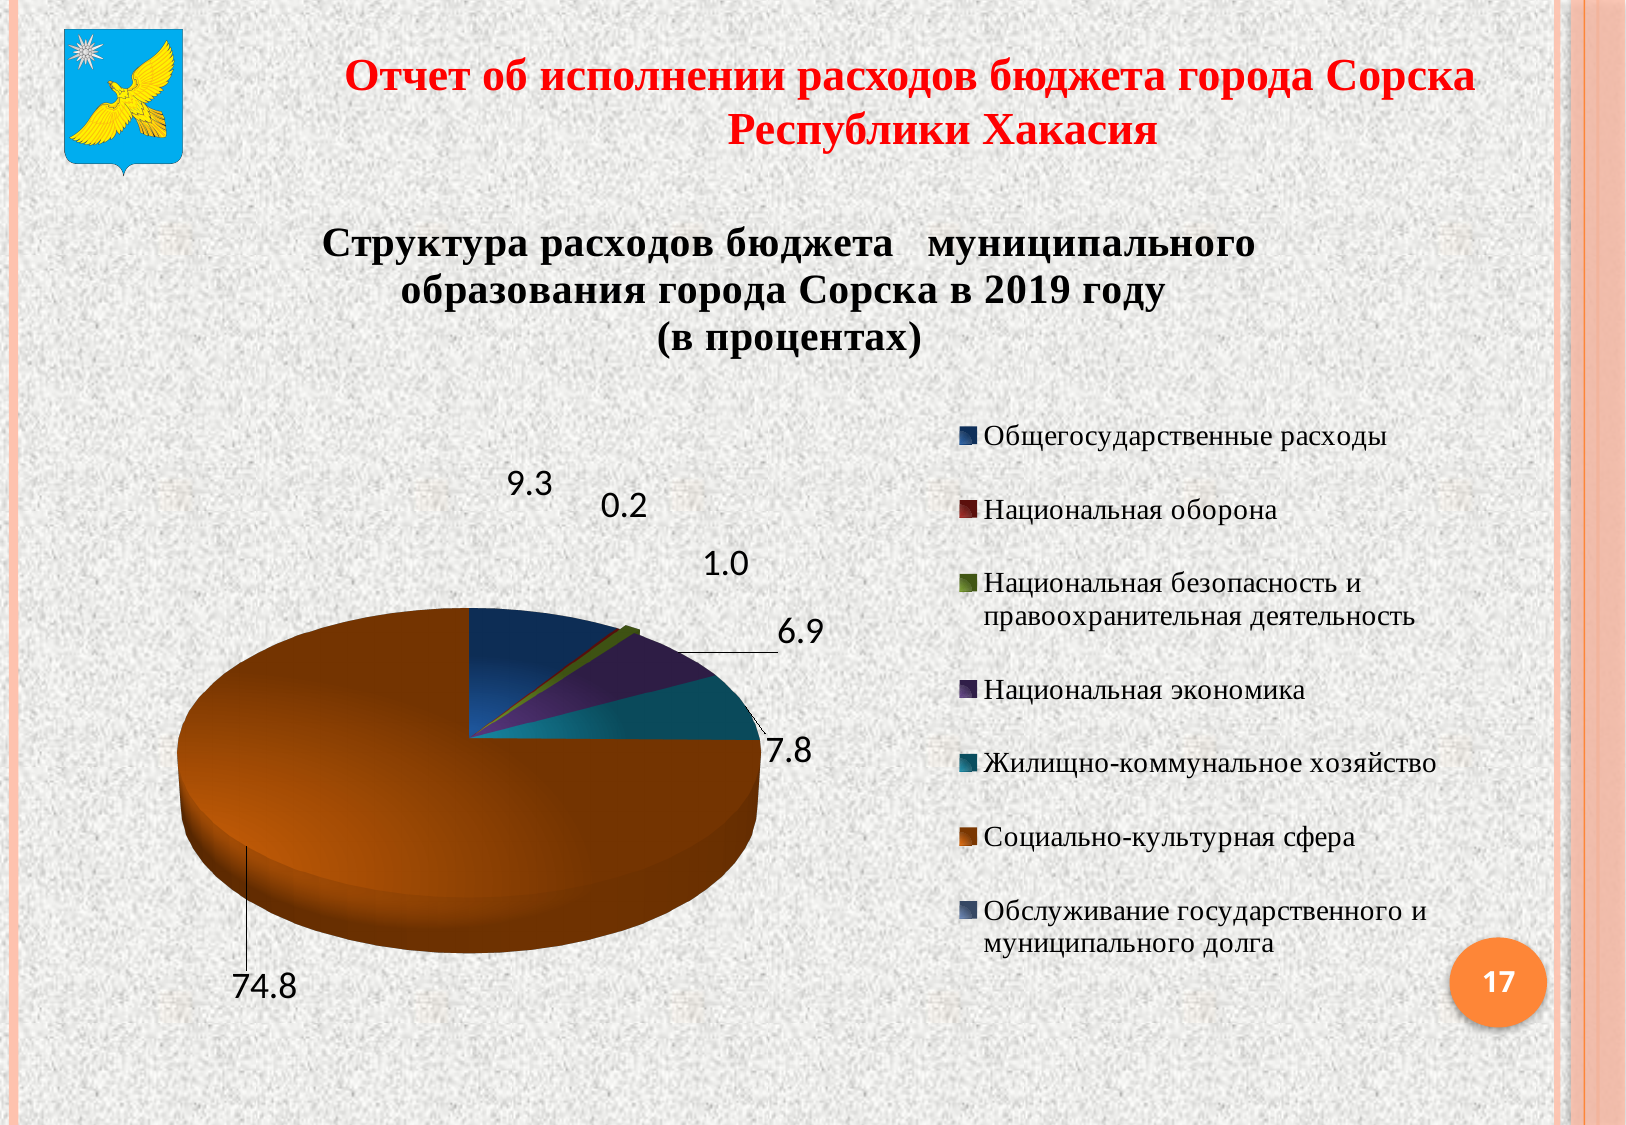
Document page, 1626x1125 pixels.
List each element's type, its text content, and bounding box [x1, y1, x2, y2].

chart [76, 173, 1551, 1064]
picture [0, 0, 8, 1125]
picture [19, 0, 1554, 1125]
picture [1561, 0, 1570, 1125]
text_box Отчет об исполнении расходов бюджета города Сорска Республики Хакасия [273, 36, 1548, 162]
